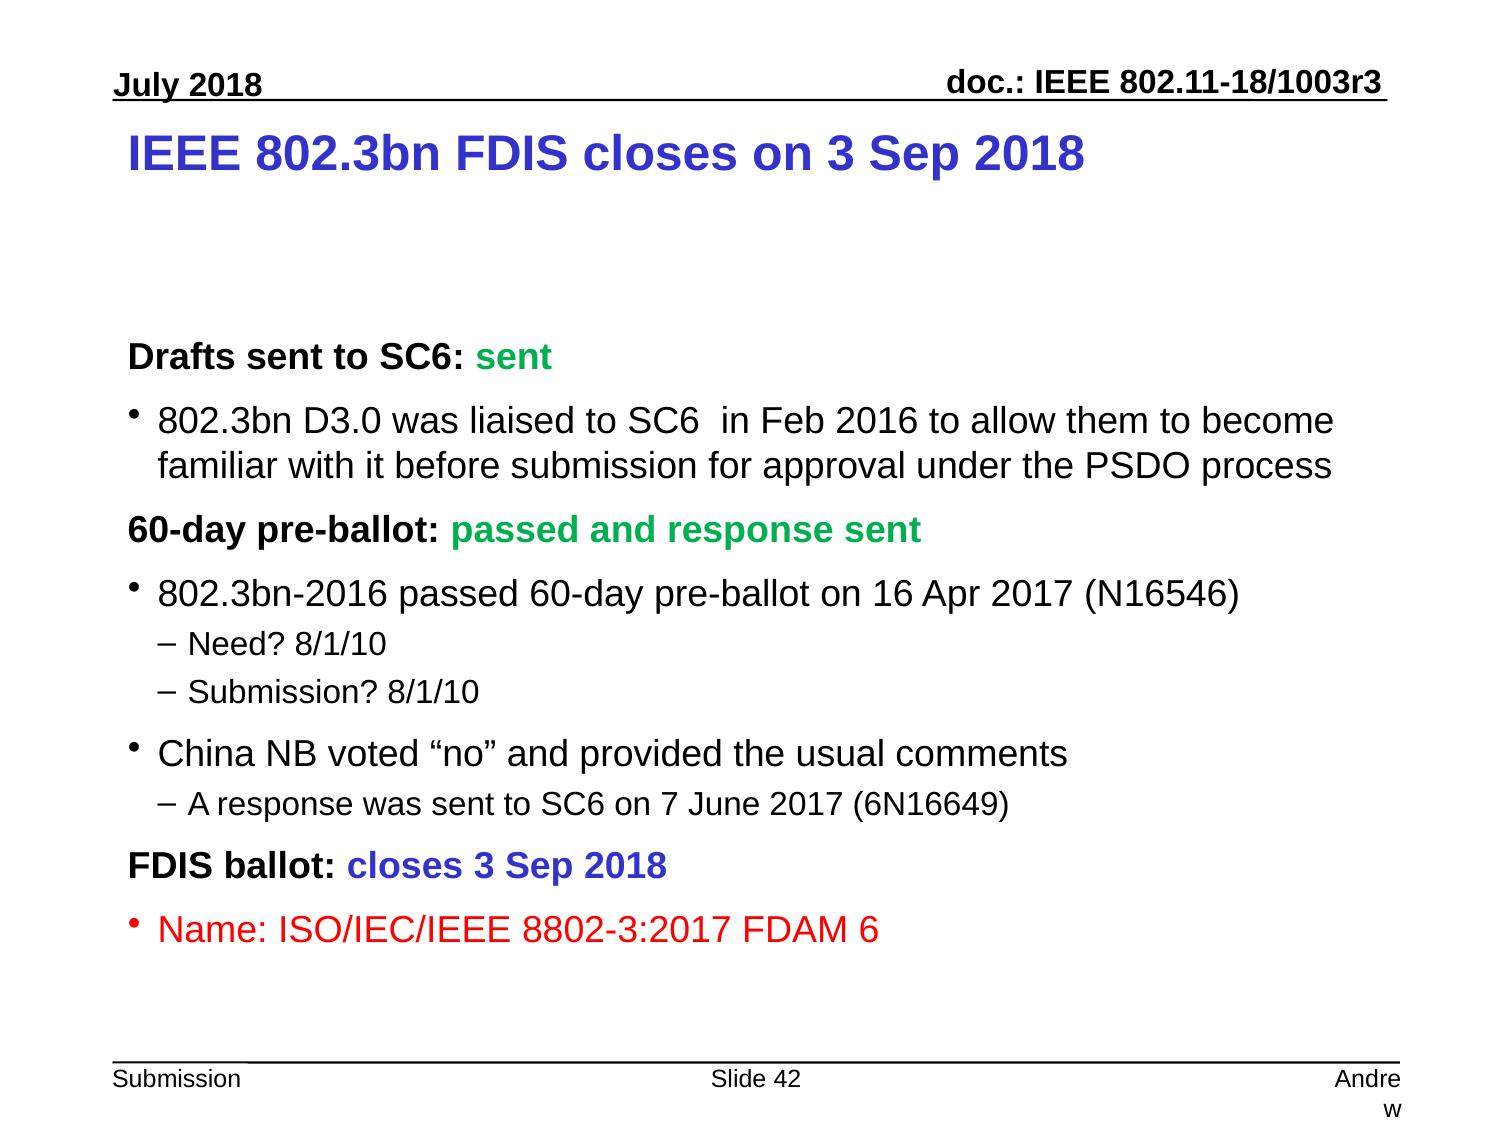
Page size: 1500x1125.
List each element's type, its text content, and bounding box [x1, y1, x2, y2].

list Drafts sent to SC6: sent 802.3bn D3.0 was liaised to SC6 in Feb 2016 to allow them to become familiar with it before submission for approval under the PSDO process 60-day pre-ballot: passed and response sent 802.3bn-2016 passed 60-day pre-ballot on 16 Apr 2017 (N16546) Need? 8/1/10 Submission? 8/1/10 China NB voted “no” and provided the usual comments A response was sent to SC6 on 7 June 2017 (6N16649) FDIS ballot: closes 3 Sep 2018 Name: ISO/IEC/IEEE 8802-3:2017 FDAM 6 [112, 324, 1388, 1000]
title IEEE 802.3bn FDIS closes on 3 Sep 2018 [112, 112, 1388, 288]
slide_number Slide 42 [709, 1061, 803, 1093]
footer Andrew Myles, Cisco [1320, 1061, 1402, 1093]
